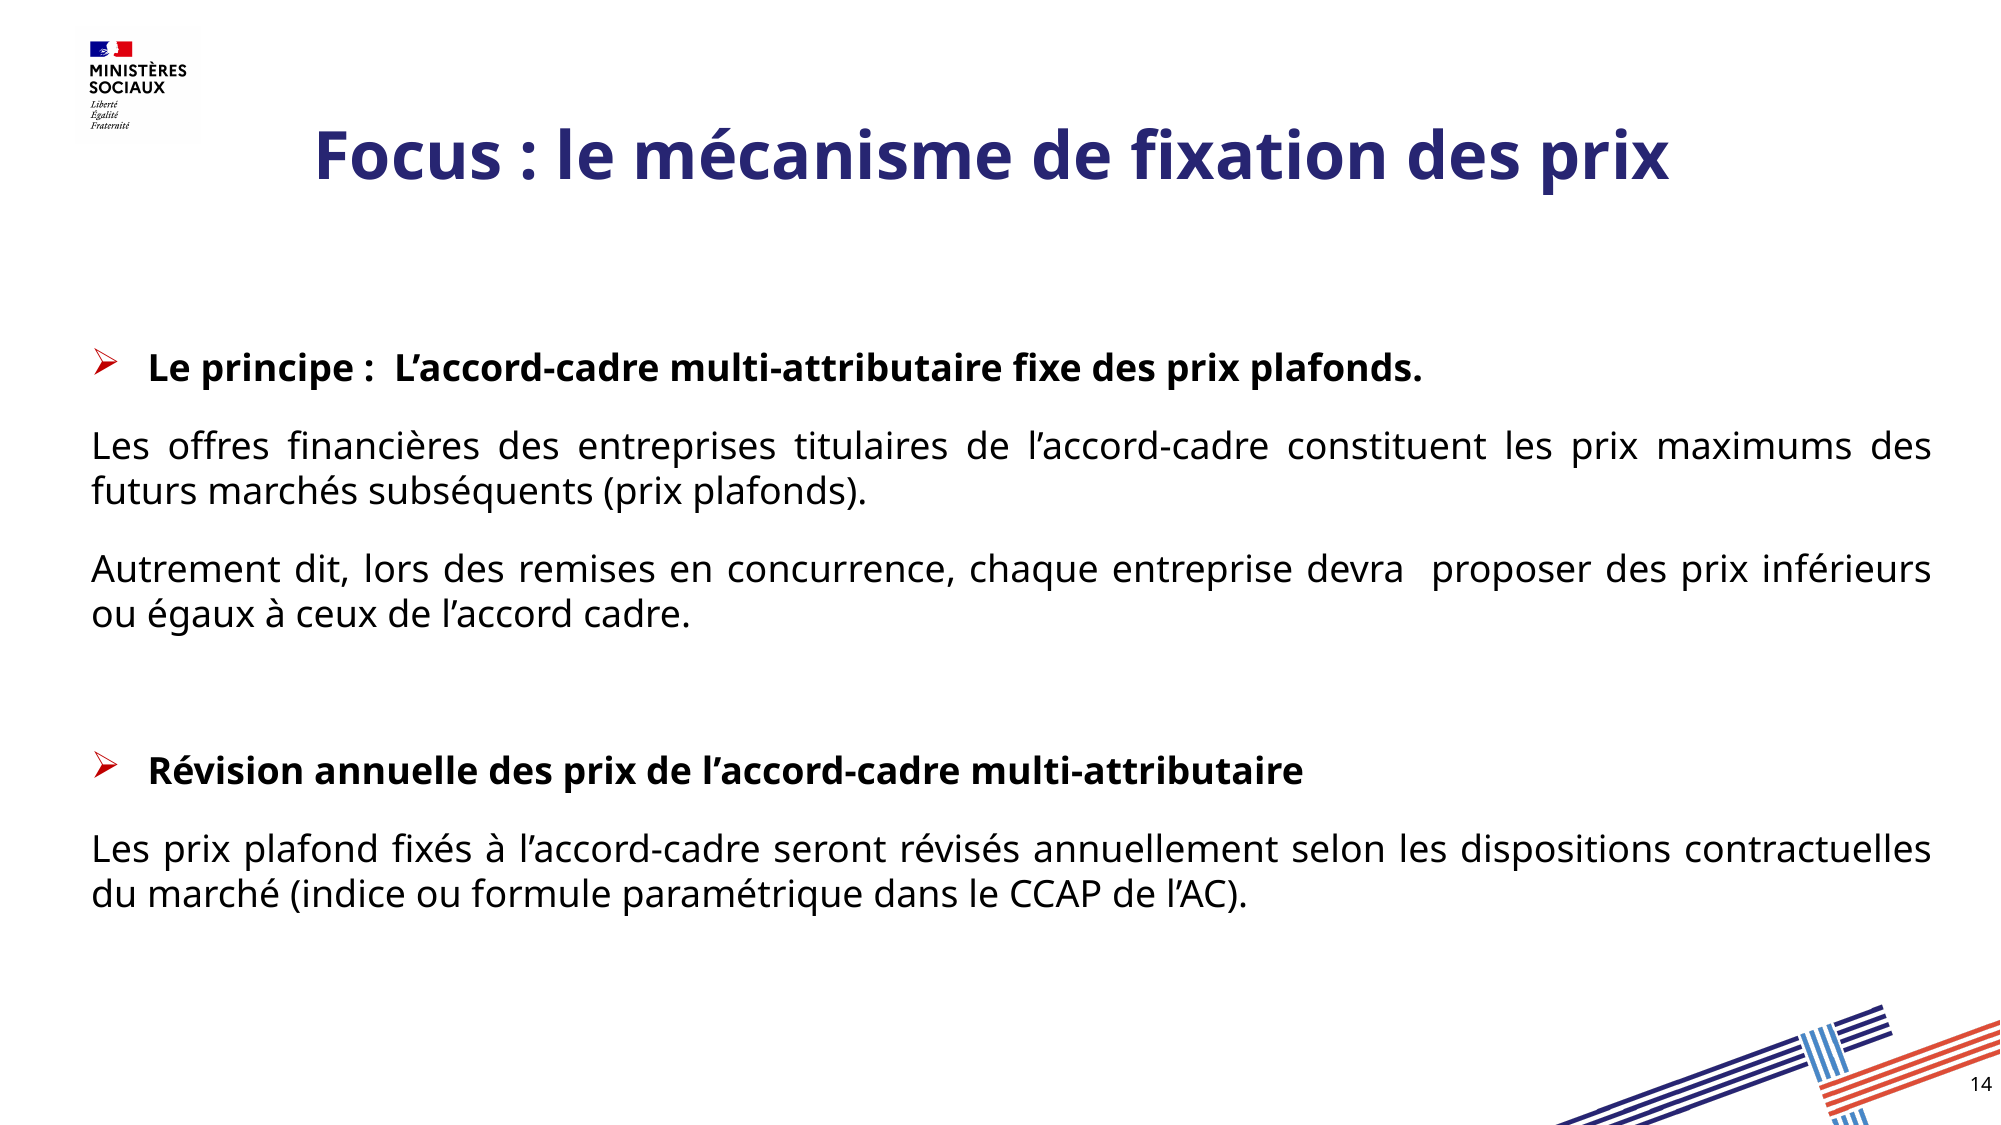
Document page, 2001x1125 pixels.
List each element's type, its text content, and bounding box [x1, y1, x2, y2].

slide_number 14 [1618, 1046, 1993, 1125]
picture [1550, 943, 2000, 1125]
picture [75, 26, 201, 99]
text_box Le principe : L’accord-cadre multi-attributaire fixe des prix plafonds. Les offres financières des entreprises titulaires de l’accord-cadre constituent les prix maximums des futurs marchés subséquents (prix plafonds). Autrement dit, lors des remises en concurrence, chaque entreprise devra proposer des prix inférieurs ou égaux à ceux de l’accord cadre. Révision annuelle des prix de l’accord-cadre multi-attributaire Les prix plafond fixés à l’accord-cadre seront révisés annuellement selon les dispositions contractuelles du marché (indice ou formule paramétrique dans le CCAP de l’AC). [91, 343, 1934, 691]
title Focus : le mécanisme de fixation des prix [70, 99, 1914, 218]
